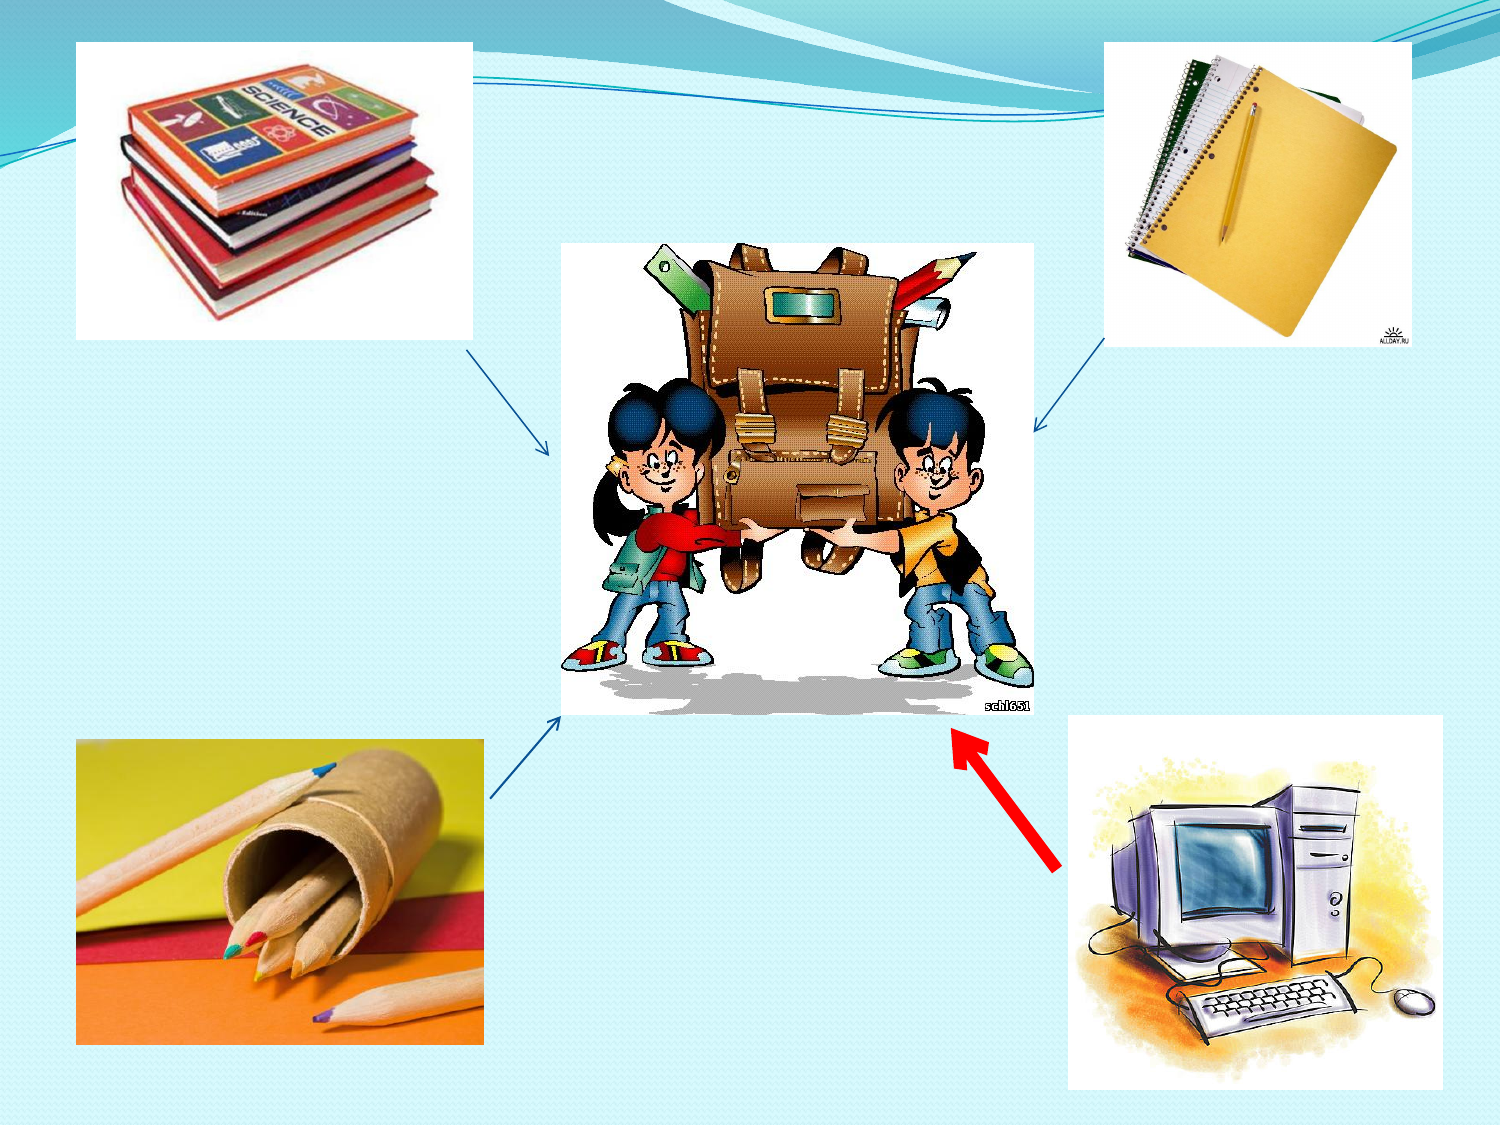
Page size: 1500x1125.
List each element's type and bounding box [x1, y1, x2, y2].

picture [560, 243, 1034, 715]
text_box [483, 721, 568, 793]
text_box [932, 745, 1075, 853]
text_box [1021, 349, 1117, 421]
picture [76, 42, 473, 340]
picture [76, 739, 484, 1045]
picture [1068, 715, 1443, 1090]
picture [1104, 42, 1412, 348]
text_box [454, 361, 562, 445]
